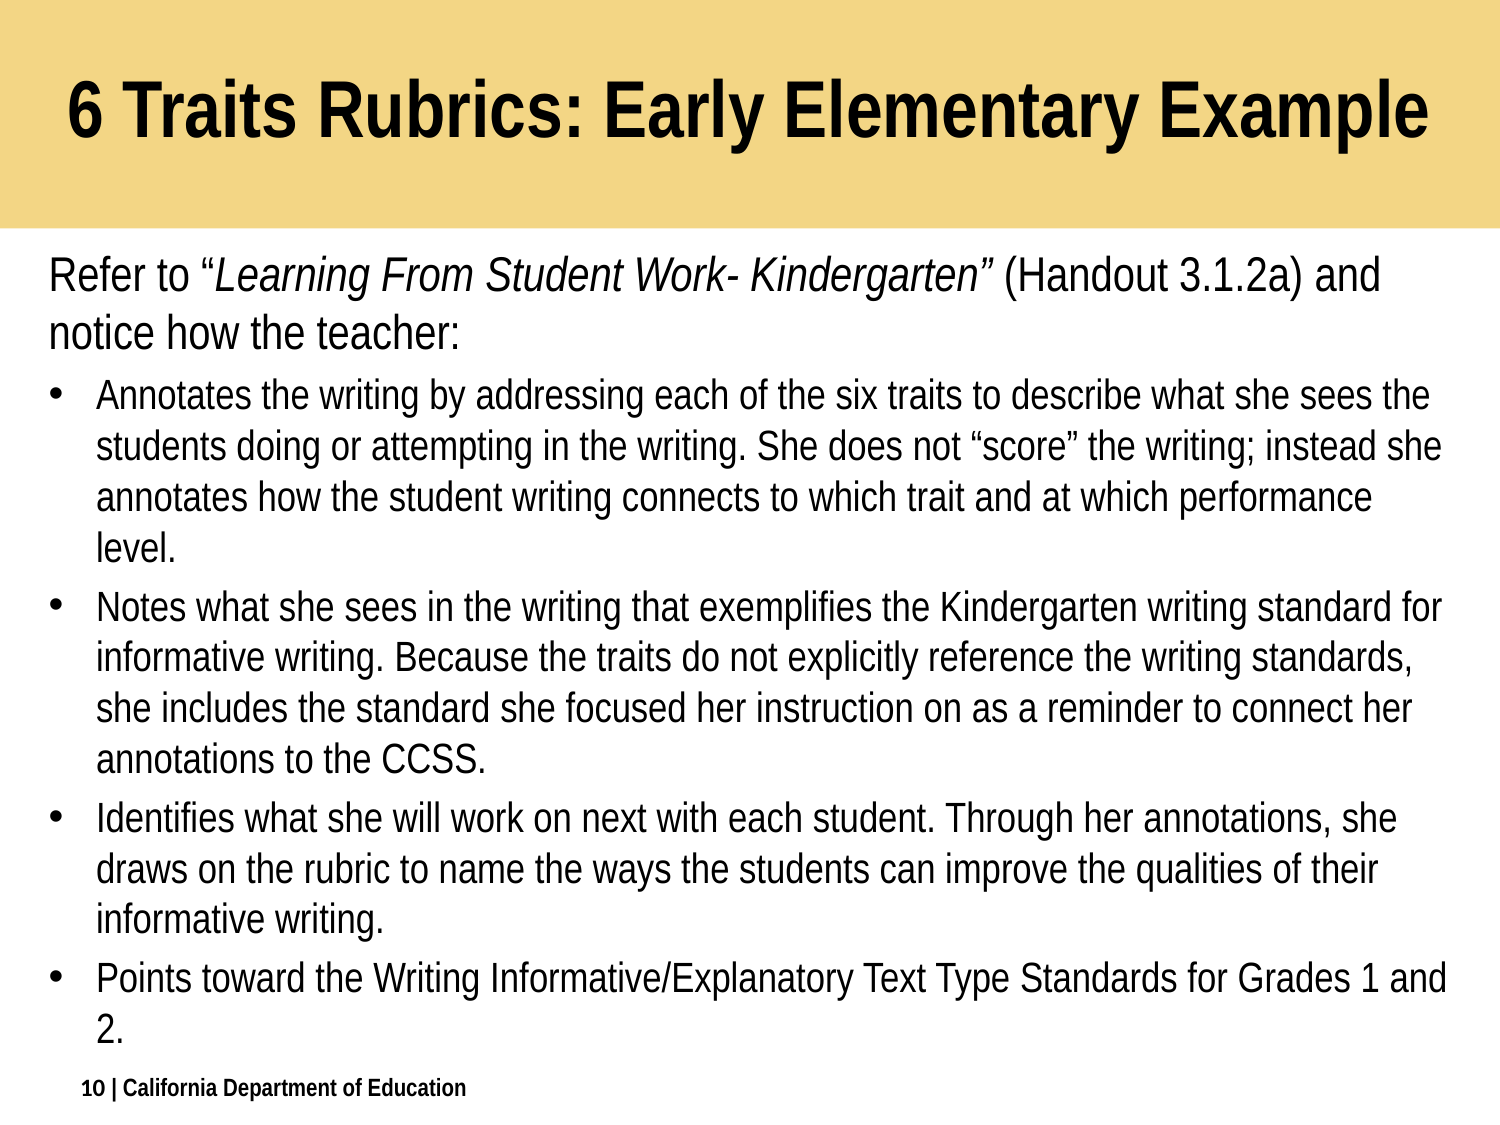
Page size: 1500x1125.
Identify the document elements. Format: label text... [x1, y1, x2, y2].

title 6 Traits Rubrics: Early Elementary Example [0, 11, 1500, 200]
list Refer to “Learning From Student Work- Kindergarten” (Handout 3.1.2a) and notice how the teacher: Annotates the writing by addressing each of the six traits to describe what she sees the students doing or attempting in the writing. She does not “score” the writing; instead she annotates how the student writing connects to which trait and at which performance level. Notes what she sees in the writing that exemplifies the Kindergarten writing standard for informative writing. Because the traits do not explicitly reference the writing standards, she includes the standard she focused her instruction on as a reminder to connect her annotations to the CCSS. Identifies what she will work on next with each student. Through her annotations, she draws on the rubric to name the ways the students can improve the qualities of their informative writing. Points toward the Writing Informative/Explanatory Text Type Standards for Grades 1 and 2. [33, 234, 1476, 1065]
slide_number 10 [55, 1064, 96, 1124]
footer | California Department of Education [96, 1064, 699, 1124]
